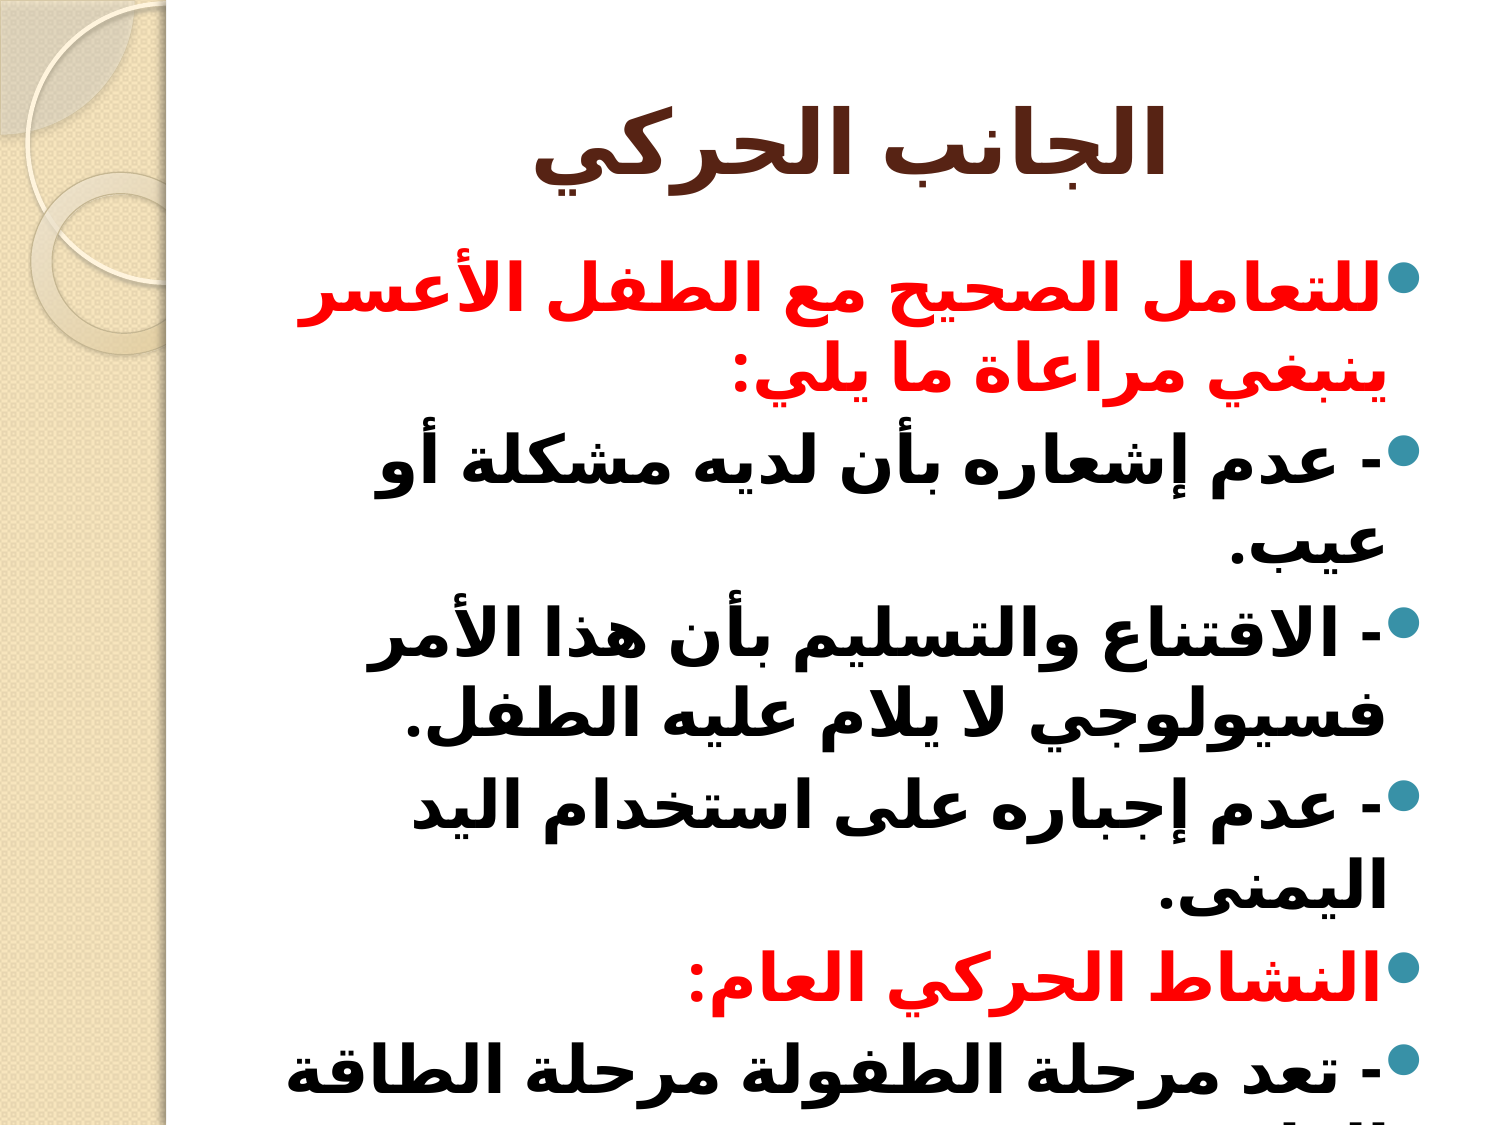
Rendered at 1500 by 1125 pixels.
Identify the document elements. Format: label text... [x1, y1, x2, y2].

list للتعامل الصحيح مع الطفل الأعسر ينبغي مراعاة ما يلي: - عدم إشعاره بأن لديه مشكلة أو عيب. - الاقتناع والتسليم بأن هذا الأمر فسيولوجي لا يلام عليه الطفل. - عدم إجباره على استخدام اليد اليمنى. النشاط الحركي العام: - تعد مرحلة الطفولة مرحلة الطاقة الزائدة. [235, 237, 1466, 1025]
title الجانب الحركي [235, 45, 1466, 233]
